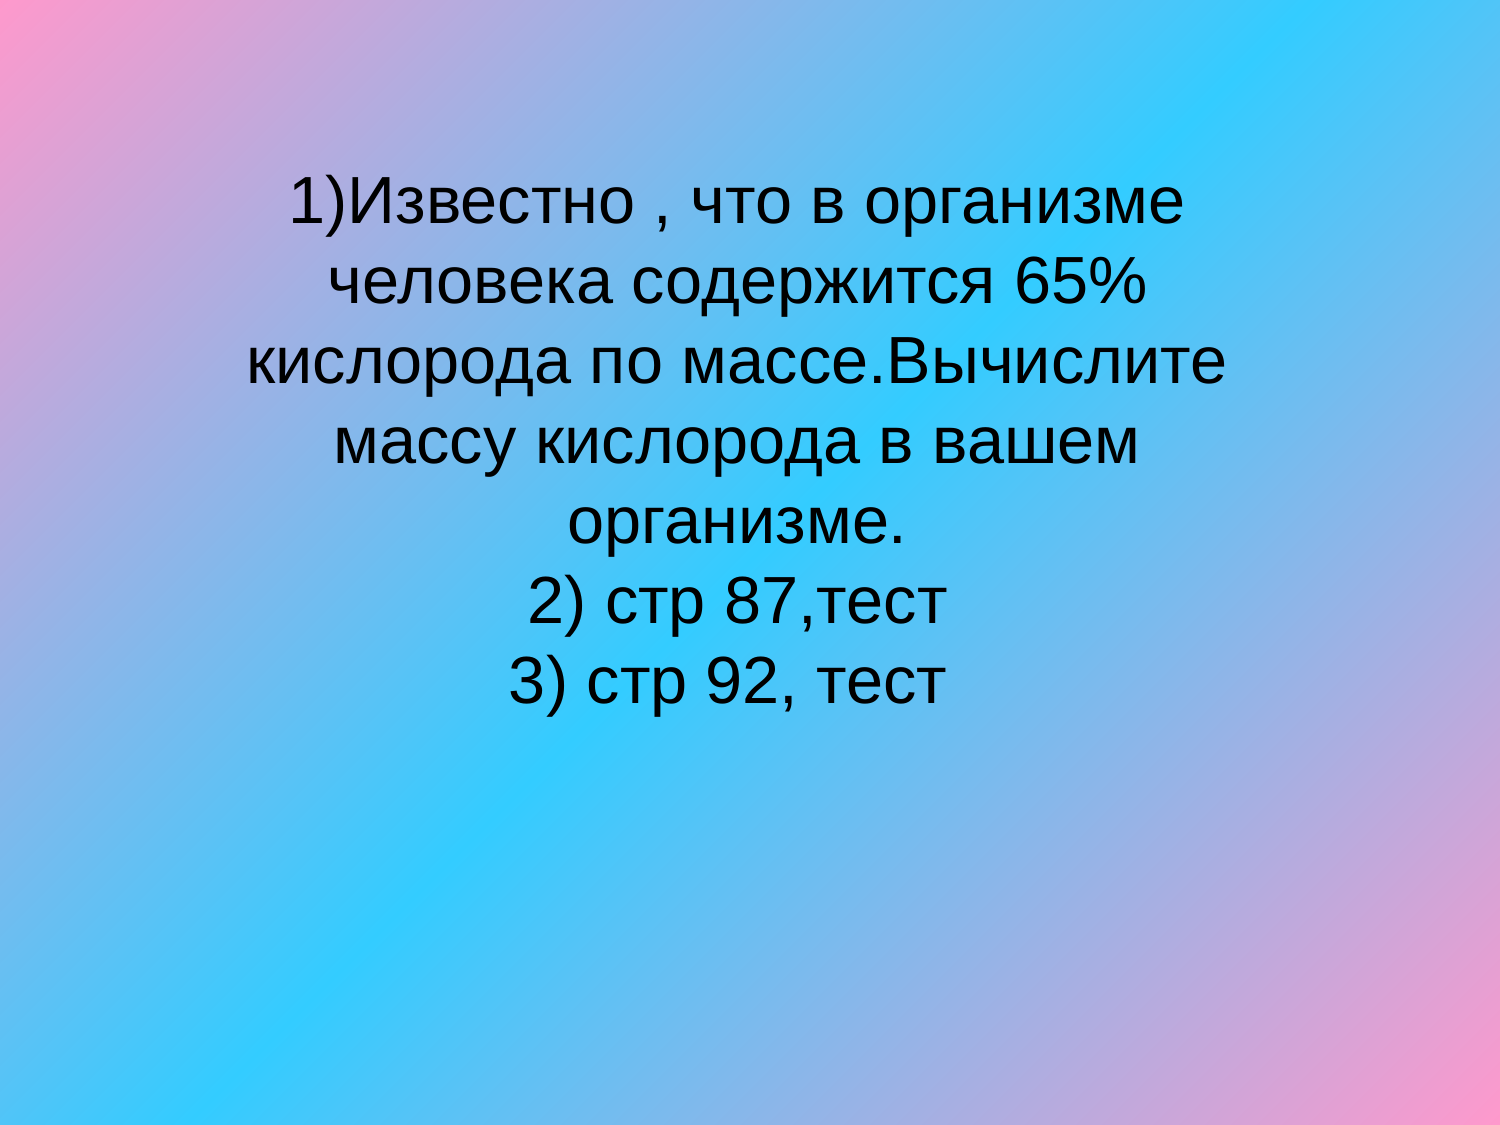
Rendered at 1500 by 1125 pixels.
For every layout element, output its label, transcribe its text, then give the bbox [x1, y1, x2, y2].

title 1)Известно , что в организме человека содержится 65% кислорода по массе.Вычислите массу кислорода в вашем организме. 2) стр 87,тест 3) стр 92, тест [134, 66, 1312, 808]
